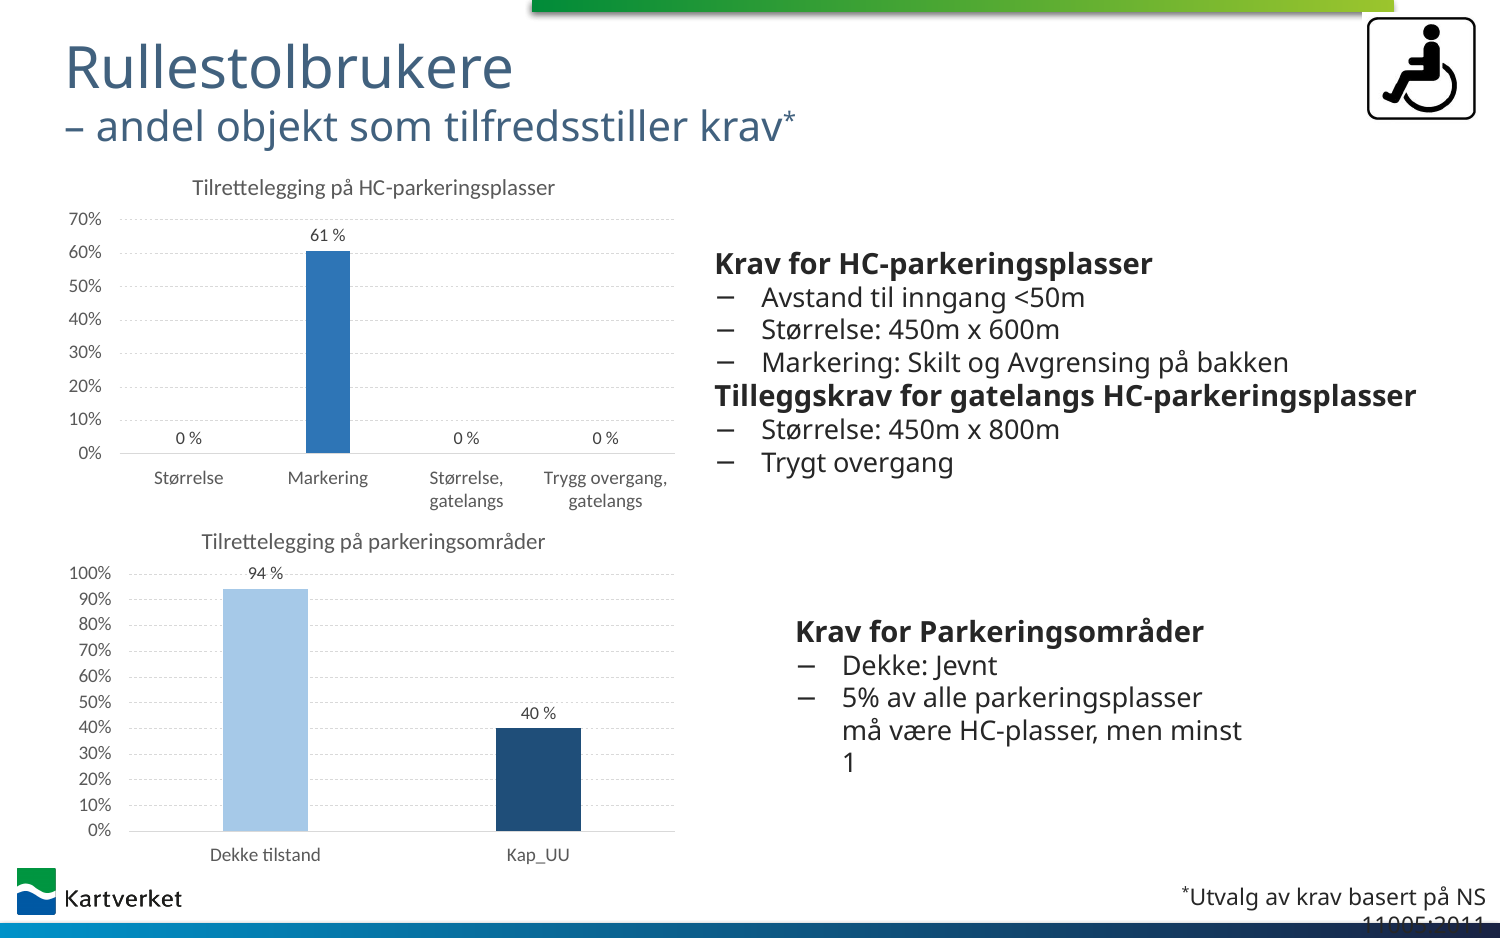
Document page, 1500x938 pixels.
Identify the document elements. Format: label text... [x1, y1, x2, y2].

text_box Krav for HC-parkeringsplasser Avstand til inngang <50m Størrelse: 450m x 600m Markering: Skilt og Avgrensing på bakken Tilleggskrav for gatelangs HC-parkeringsplasser Størrelse: 450m x 800m Trygt overgang [699, 237, 1433, 485]
text_box Rullestolbrukere – andel objekt som tilfredsstiller krav* [49, 25, 1431, 158]
text_box Krav for Parkeringsområder Dekke: Jevnt 5% av alle parkeringsplasser må være HC-plasser, men minst 1 [780, 605, 1261, 786]
text_box *Utvalg av krav basert på NS 11005:2011 [1068, 873, 1500, 938]
picture [62, 166, 686, 519]
picture [1362, 12, 1481, 126]
picture [62, 520, 686, 874]
